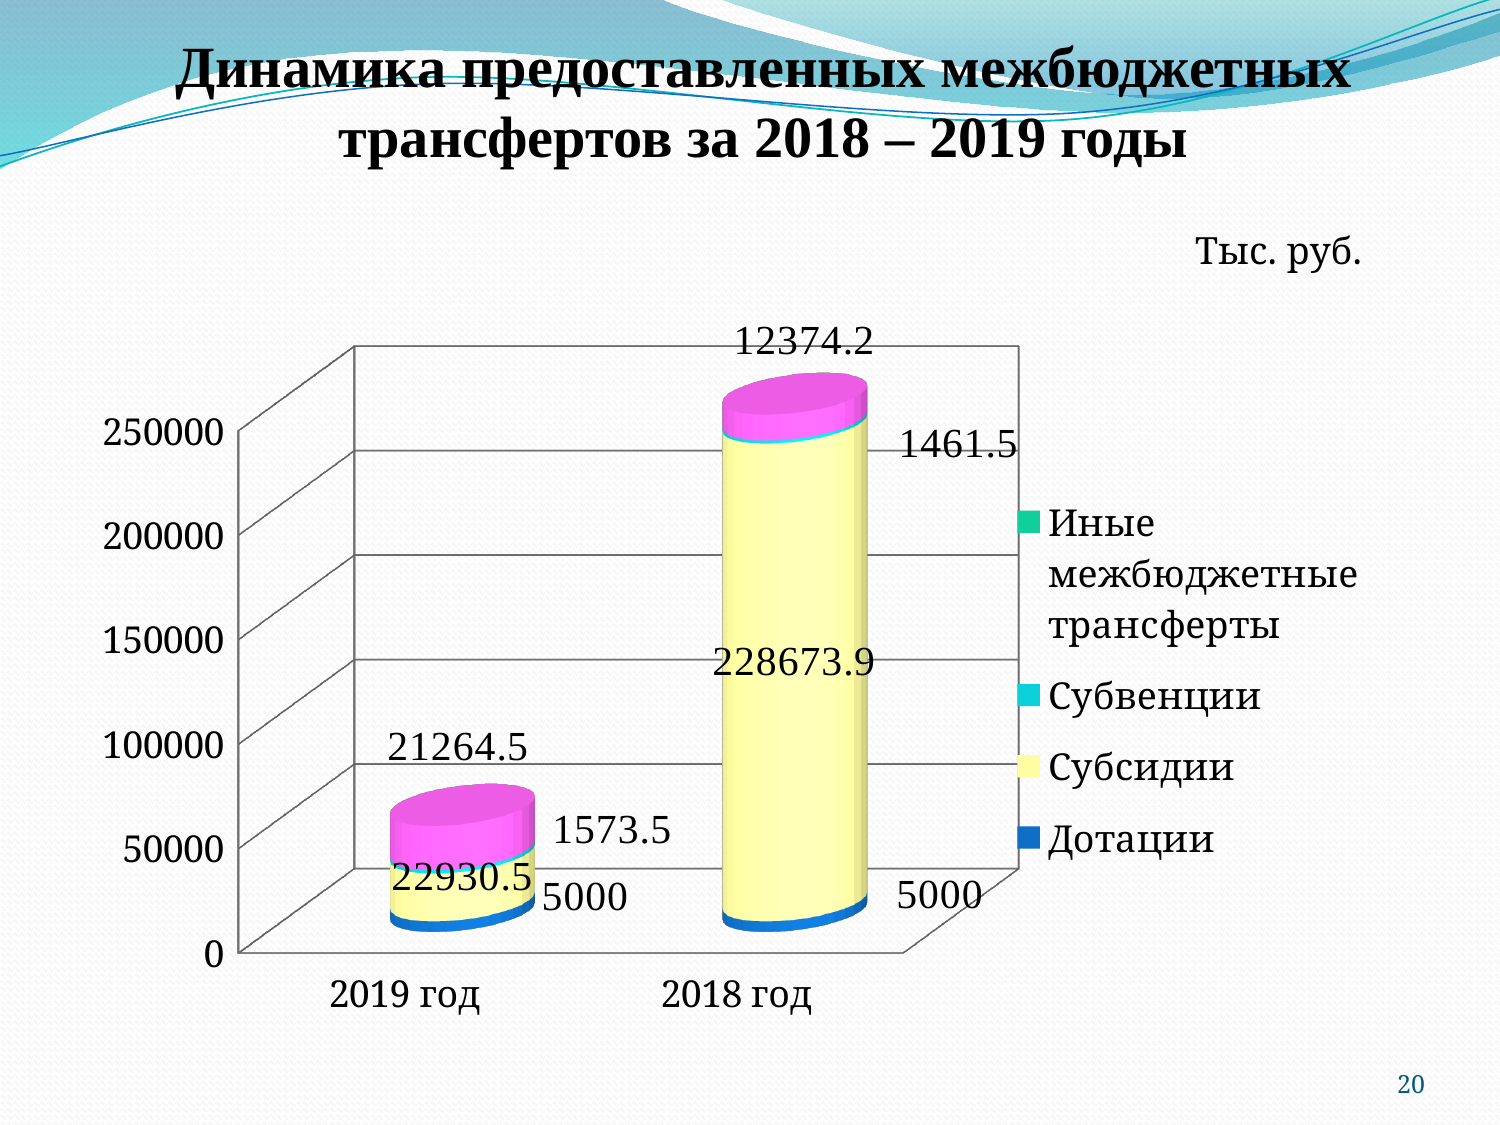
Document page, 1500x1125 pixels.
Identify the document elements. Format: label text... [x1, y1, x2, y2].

title Динамика предоставленных межбюджетных трансфертов за 2018 – 2019 годы [88, 19, 1439, 169]
slide_number 20 [1299, 1049, 1425, 1103]
text_box Тыс. руб. [1180, 219, 1377, 280]
chart [74, 317, 1426, 1038]
